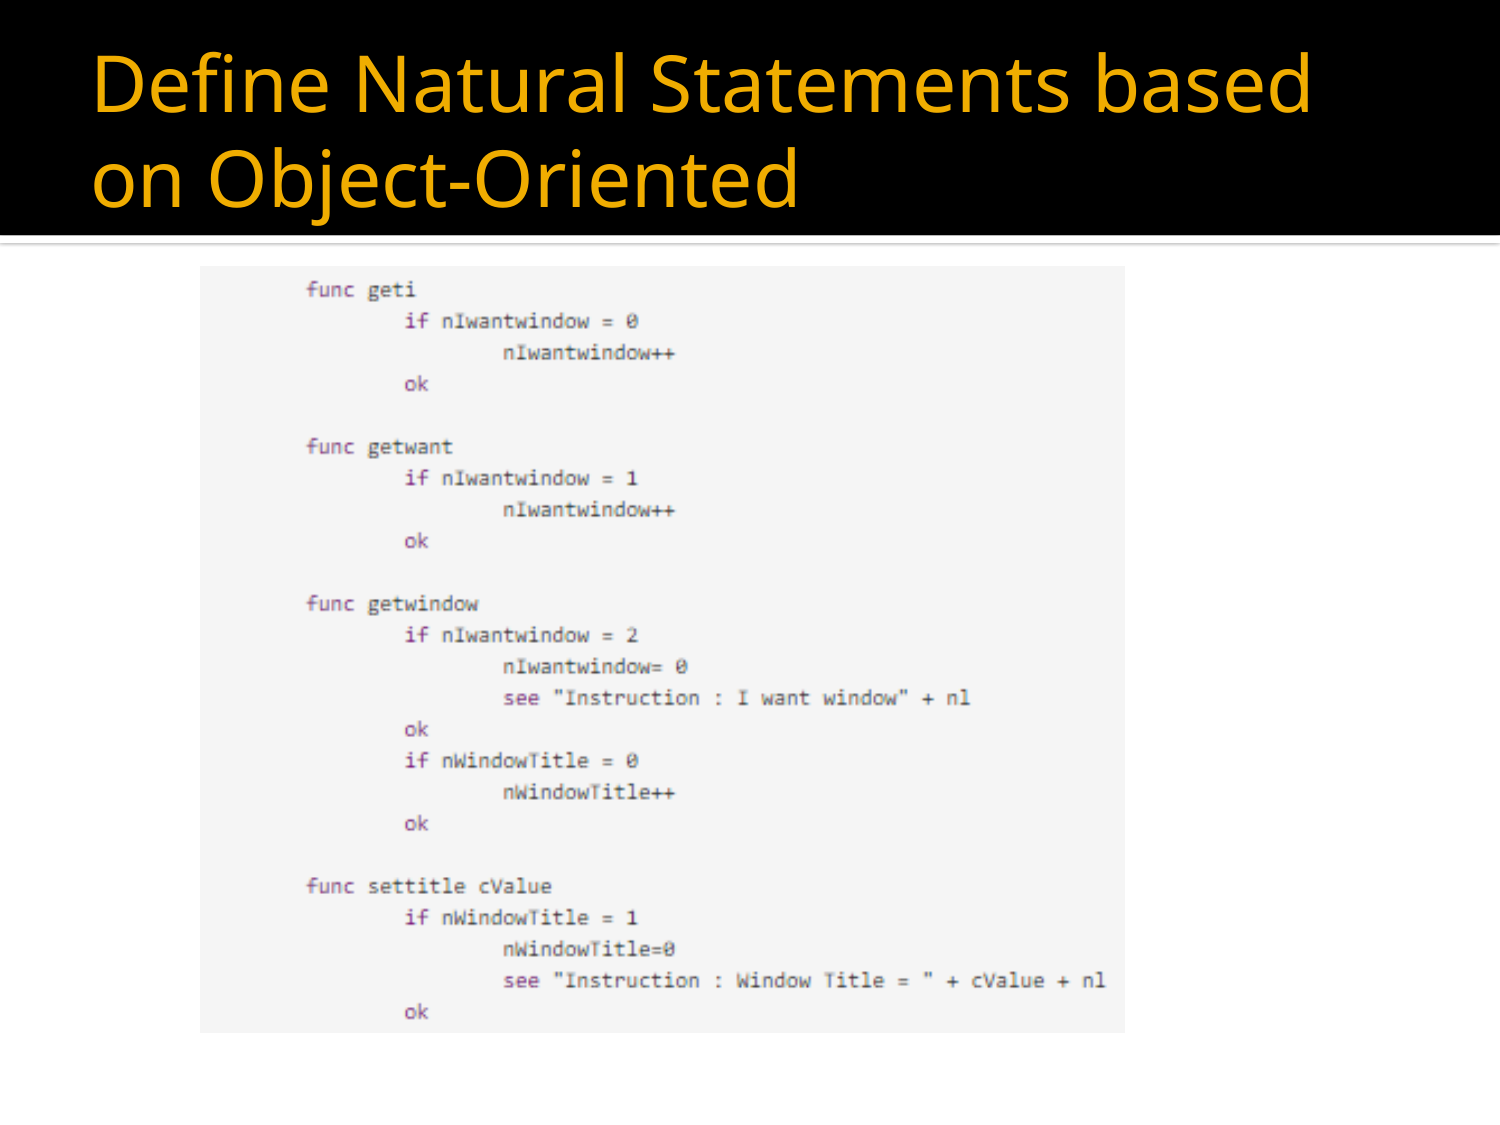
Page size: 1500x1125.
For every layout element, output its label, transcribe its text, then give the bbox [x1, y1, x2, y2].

picture [199, 266, 1125, 1033]
title Define Natural Statements based on Object-Oriented [75, 25, 1425, 231]
